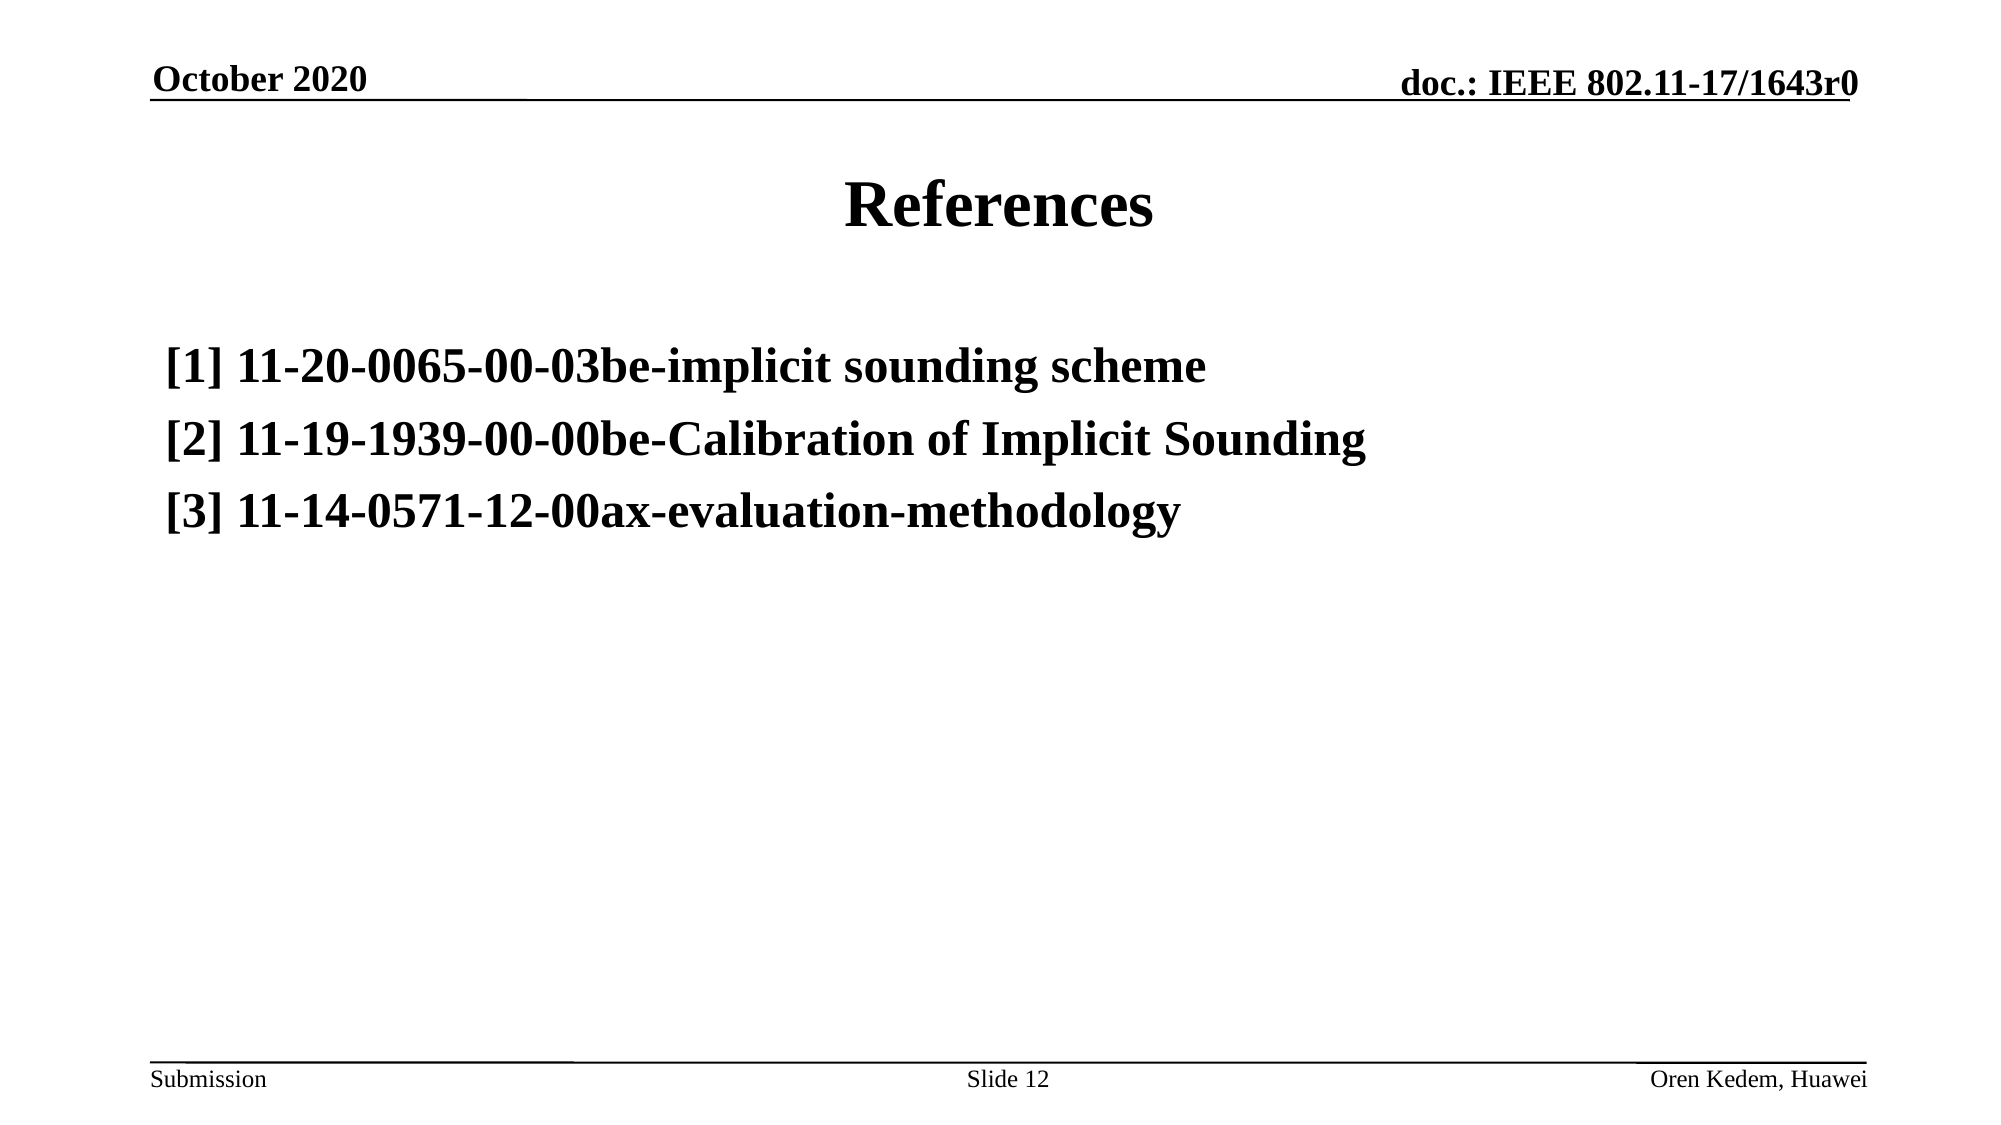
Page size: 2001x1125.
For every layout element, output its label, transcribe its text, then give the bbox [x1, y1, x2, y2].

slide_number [152, 54, 563, 100]
footer Oren Kedem, Huawei [1171, 1061, 1869, 1093]
slide_number Slide 12 [950, 1061, 1067, 1123]
title References [149, 112, 1850, 288]
list [1] 11-20-0065-00-03be-implicit sounding scheme [2] 11-19-1939-00-00be-Calibration of Implicit Sounding [3] 11-14-0571-12-00ax-evaluation-methodology [149, 324, 1850, 1000]
